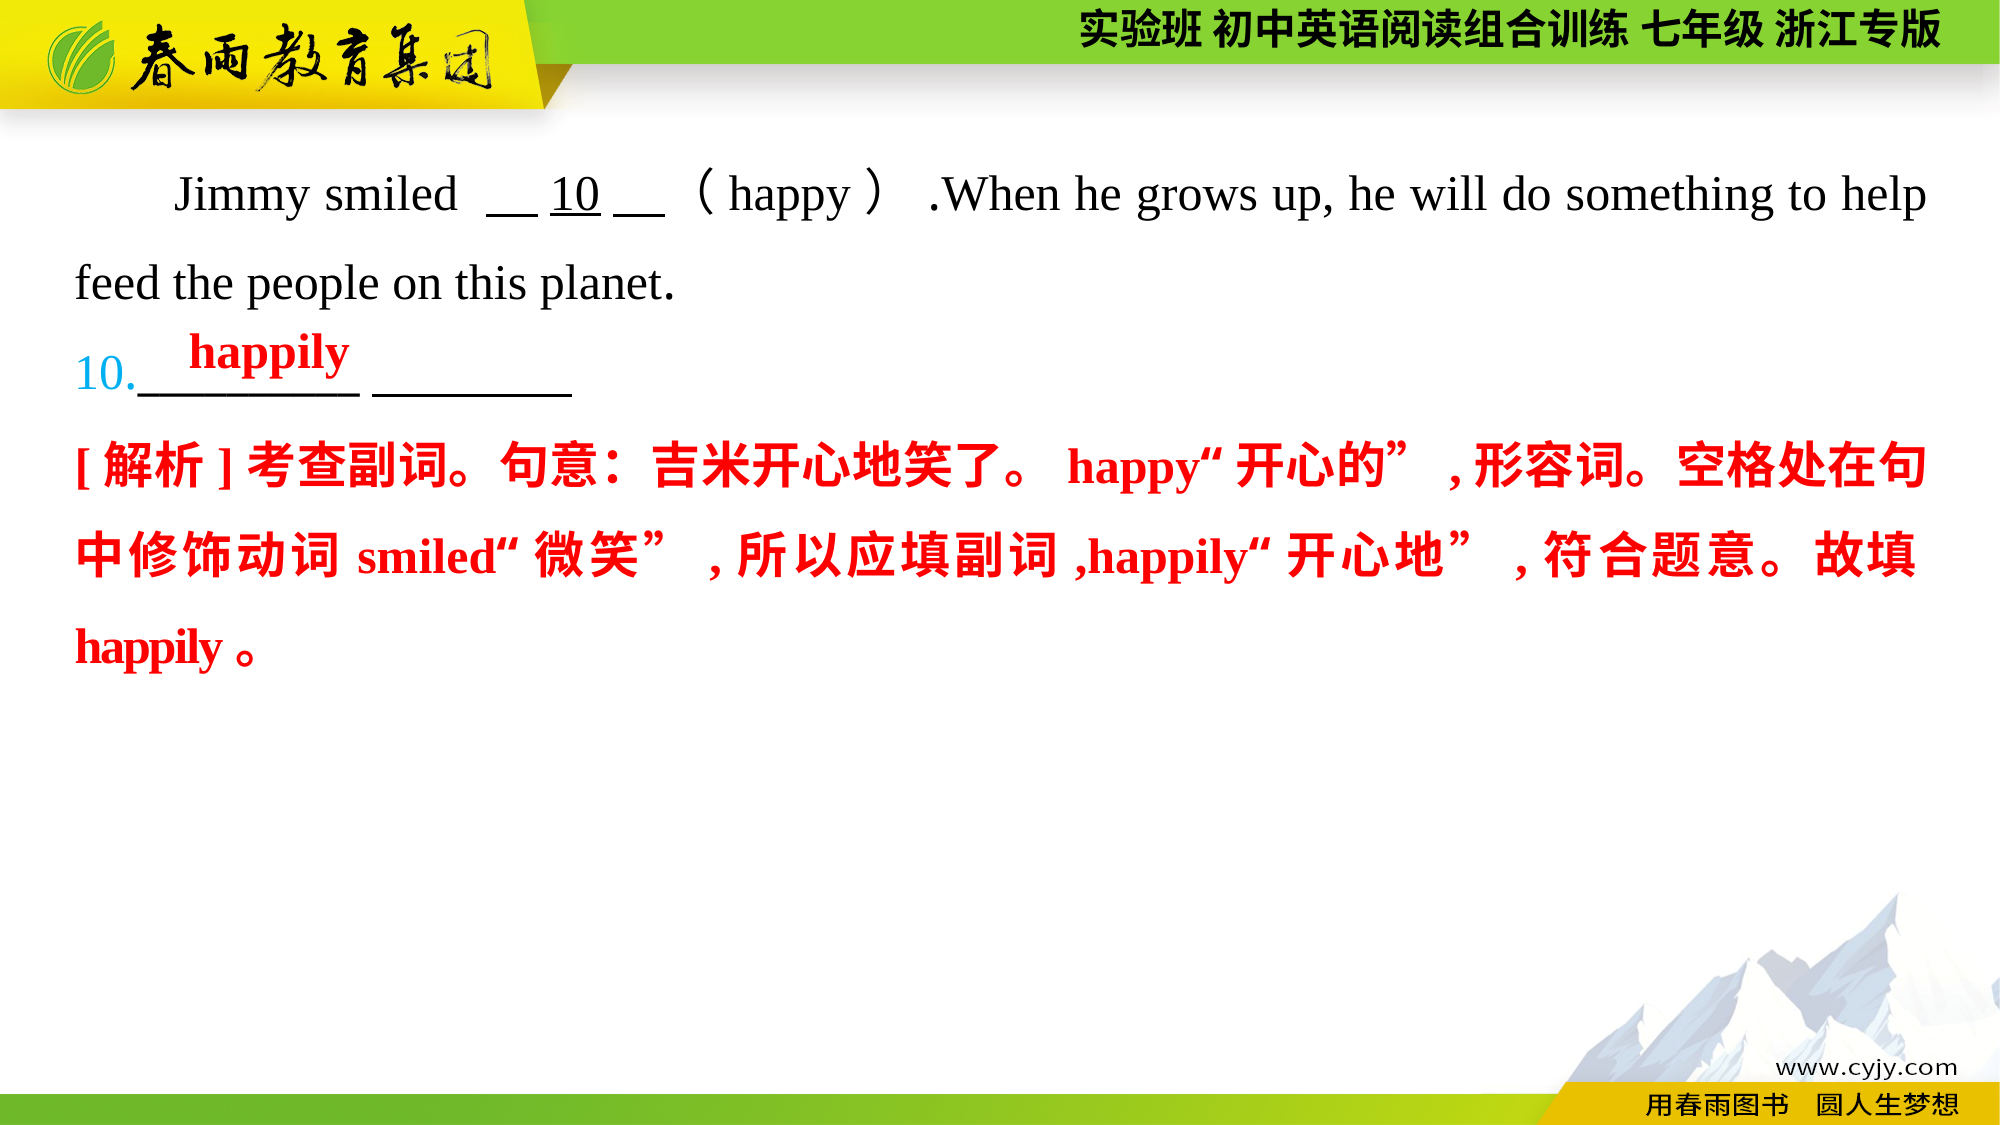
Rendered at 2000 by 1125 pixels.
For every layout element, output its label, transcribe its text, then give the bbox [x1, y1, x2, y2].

list Jimmy smiled 10 （happy）.When he grows up, he will do something to help feed the people on this planet. 10.__________ [59, 122, 1944, 396]
text_box happily [174, 311, 366, 387]
text_box [解析]考查副词。句意：吉米开心地笑了。happy“开心的”,形容词。空格处在句中修饰动词smiled“微笑”,所以应填副词,happily“开心地”,符合题意。故填happily。 [59, 396, 1944, 682]
picture [0, 0, 2000, 1125]
